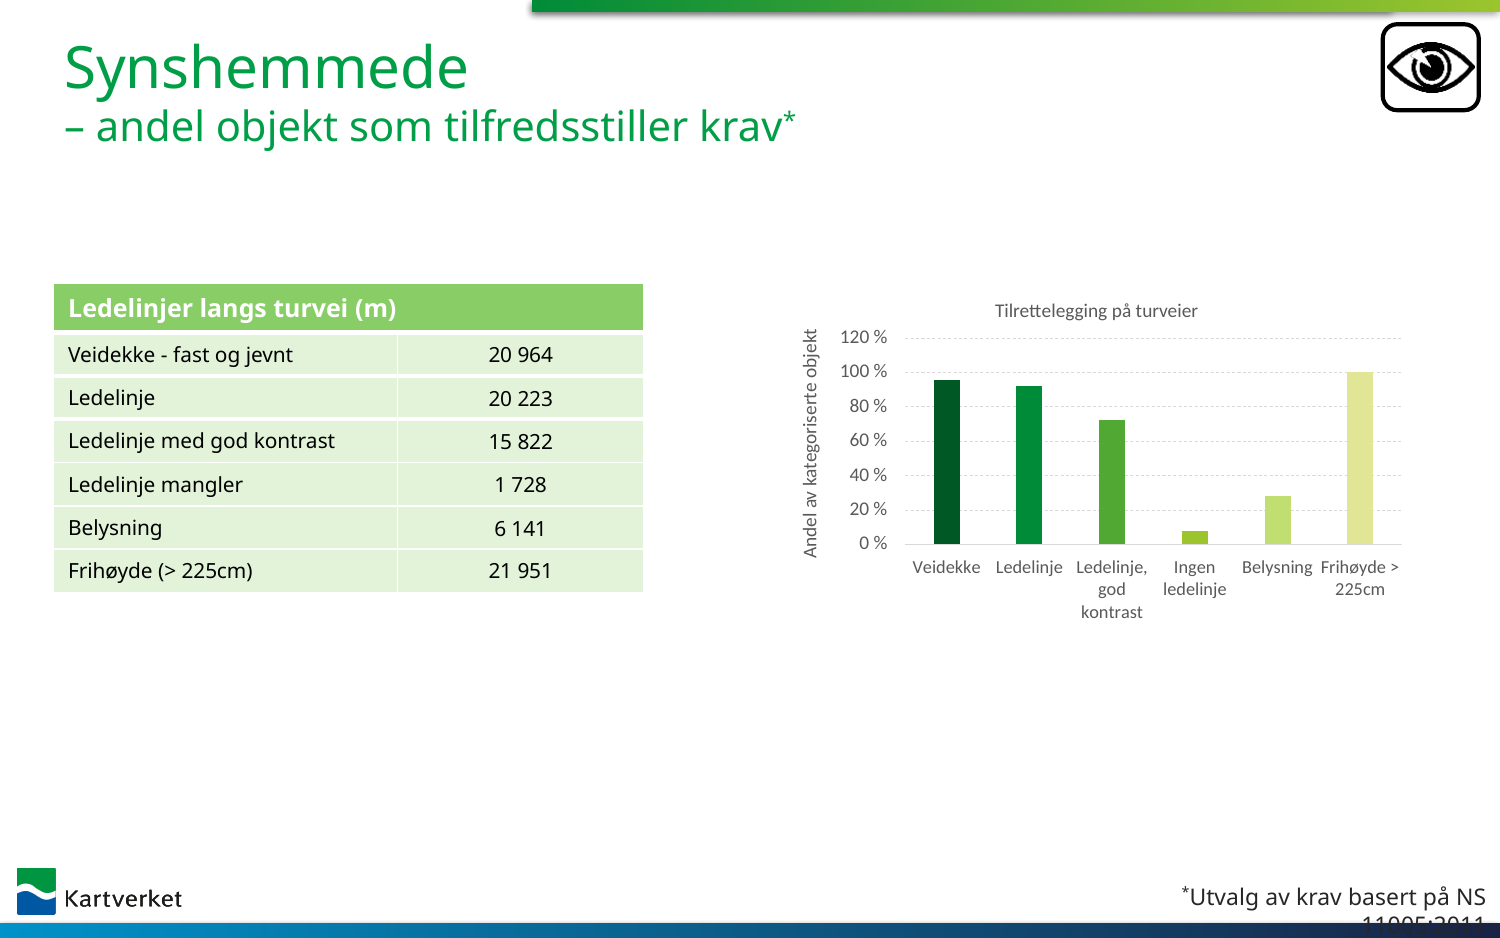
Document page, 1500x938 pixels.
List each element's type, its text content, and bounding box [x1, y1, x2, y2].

text_box *Utvalg av krav basert på NS 11005:2011 [1068, 873, 1500, 938]
text_box Synshemmede – andel objekt som tilfredsstiller krav* [49, 24, 1431, 158]
table_cell Belysning [54, 507, 397, 548]
table_cell 21 951 [398, 550, 643, 592]
picture [791, 291, 1402, 630]
table_cell 15 822 [398, 421, 643, 462]
table_cell 20 964 [398, 335, 643, 374]
table_cell Frihøyde (> 225cm) [54, 550, 397, 592]
table_cell Veidekke - fast og jevnt [54, 335, 397, 374]
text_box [1382, 24, 1480, 111]
table_cell Ledelinje med god kontrast [54, 421, 397, 462]
table_cell 6 141 [398, 507, 643, 548]
table_header Ledelinjer langs turvei (m) [54, 284, 643, 330]
table_cell 20 223 [398, 378, 643, 417]
table_cell Ledelinje [54, 378, 397, 417]
table_cell Ledelinje mangler [54, 463, 397, 505]
table_cell 1 728 [398, 463, 643, 505]
